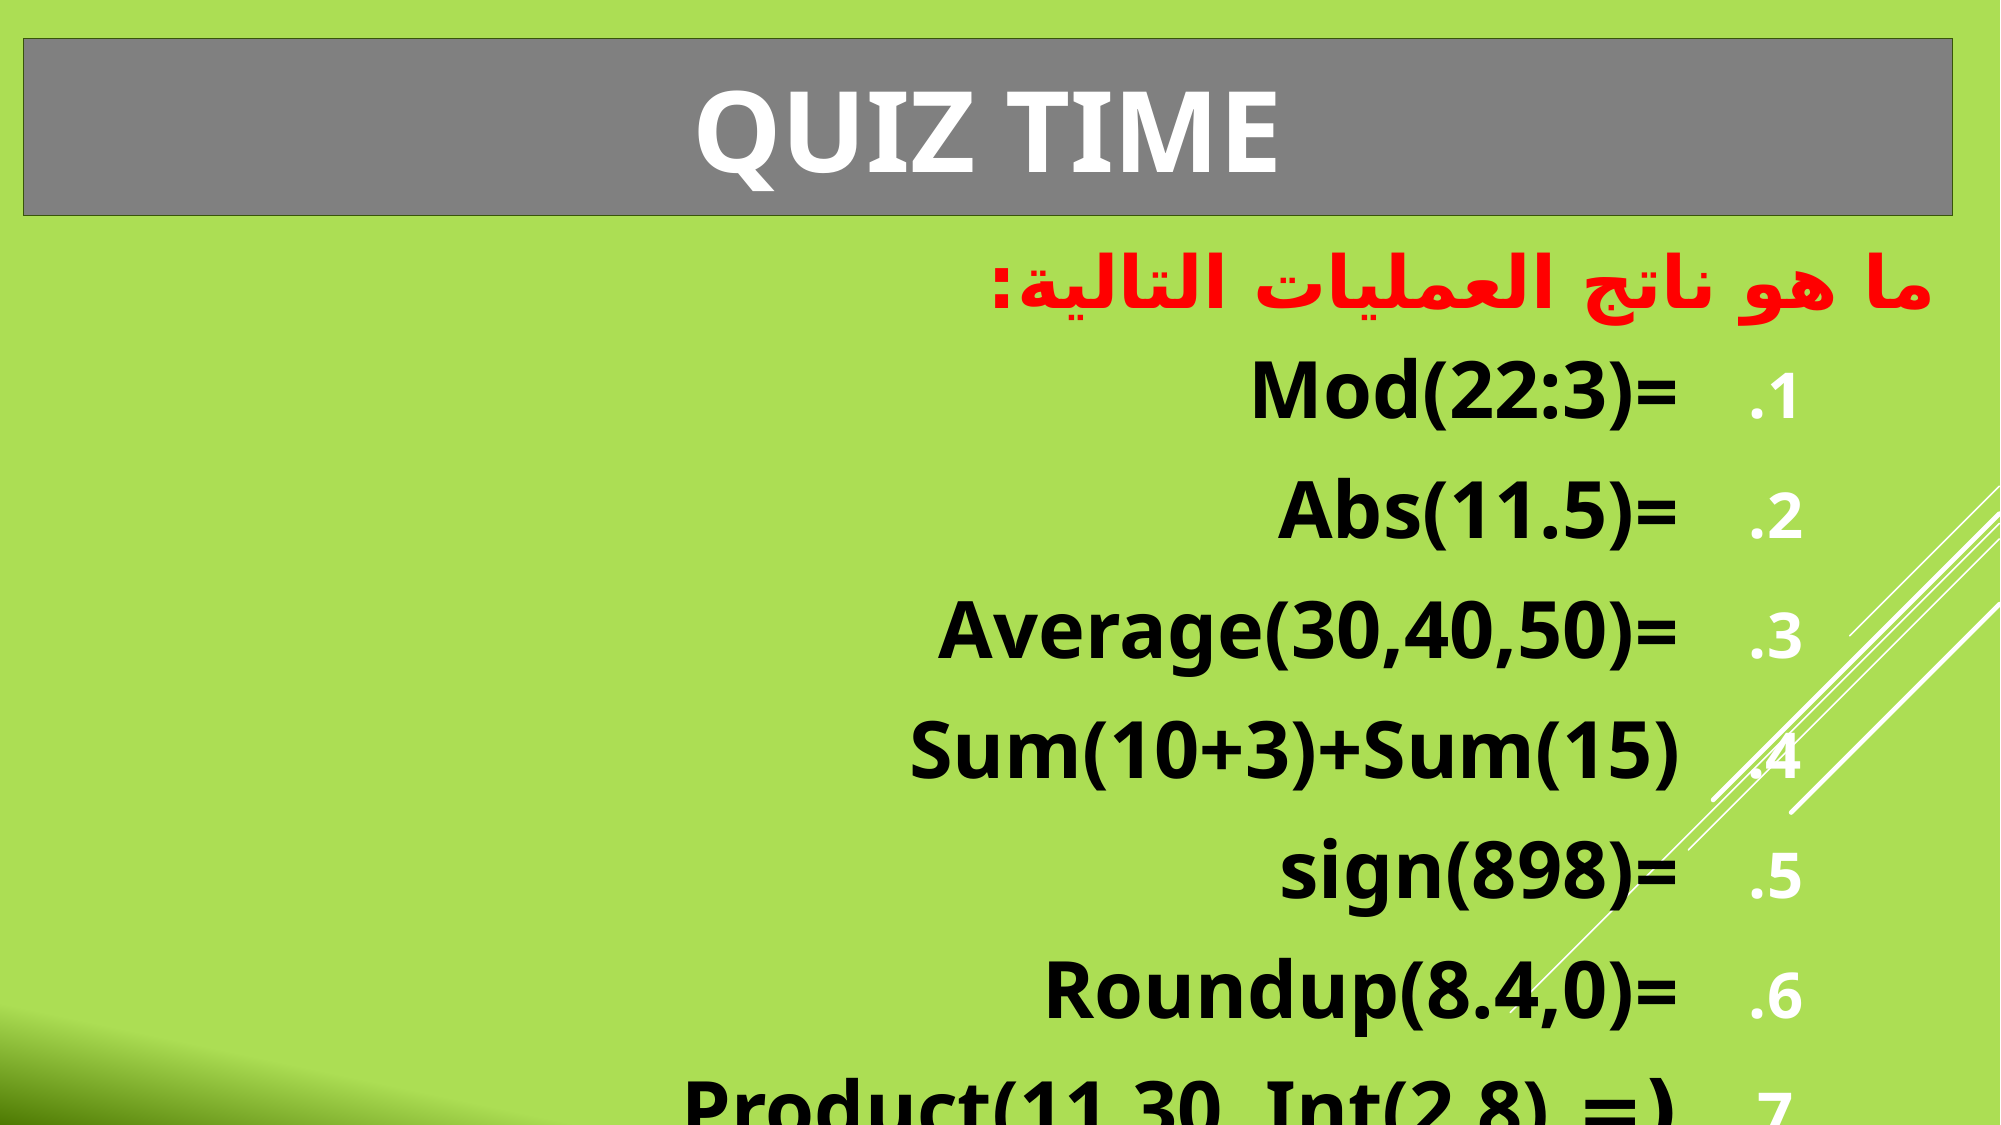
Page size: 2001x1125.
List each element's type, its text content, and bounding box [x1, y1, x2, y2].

list =Mod(22:3) =Abs(11.5) =Average(30,40,50) Sum(10+3)+Sum(15) =sign(898) =Roundup(8.4,0) (= Product(11,30, Int(2.8) [71, 369, 1817, 1125]
text_box ما هو ناتج العمليات التالية: [967, 215, 1953, 342]
text_box Quiz Time [23, 38, 1953, 216]
